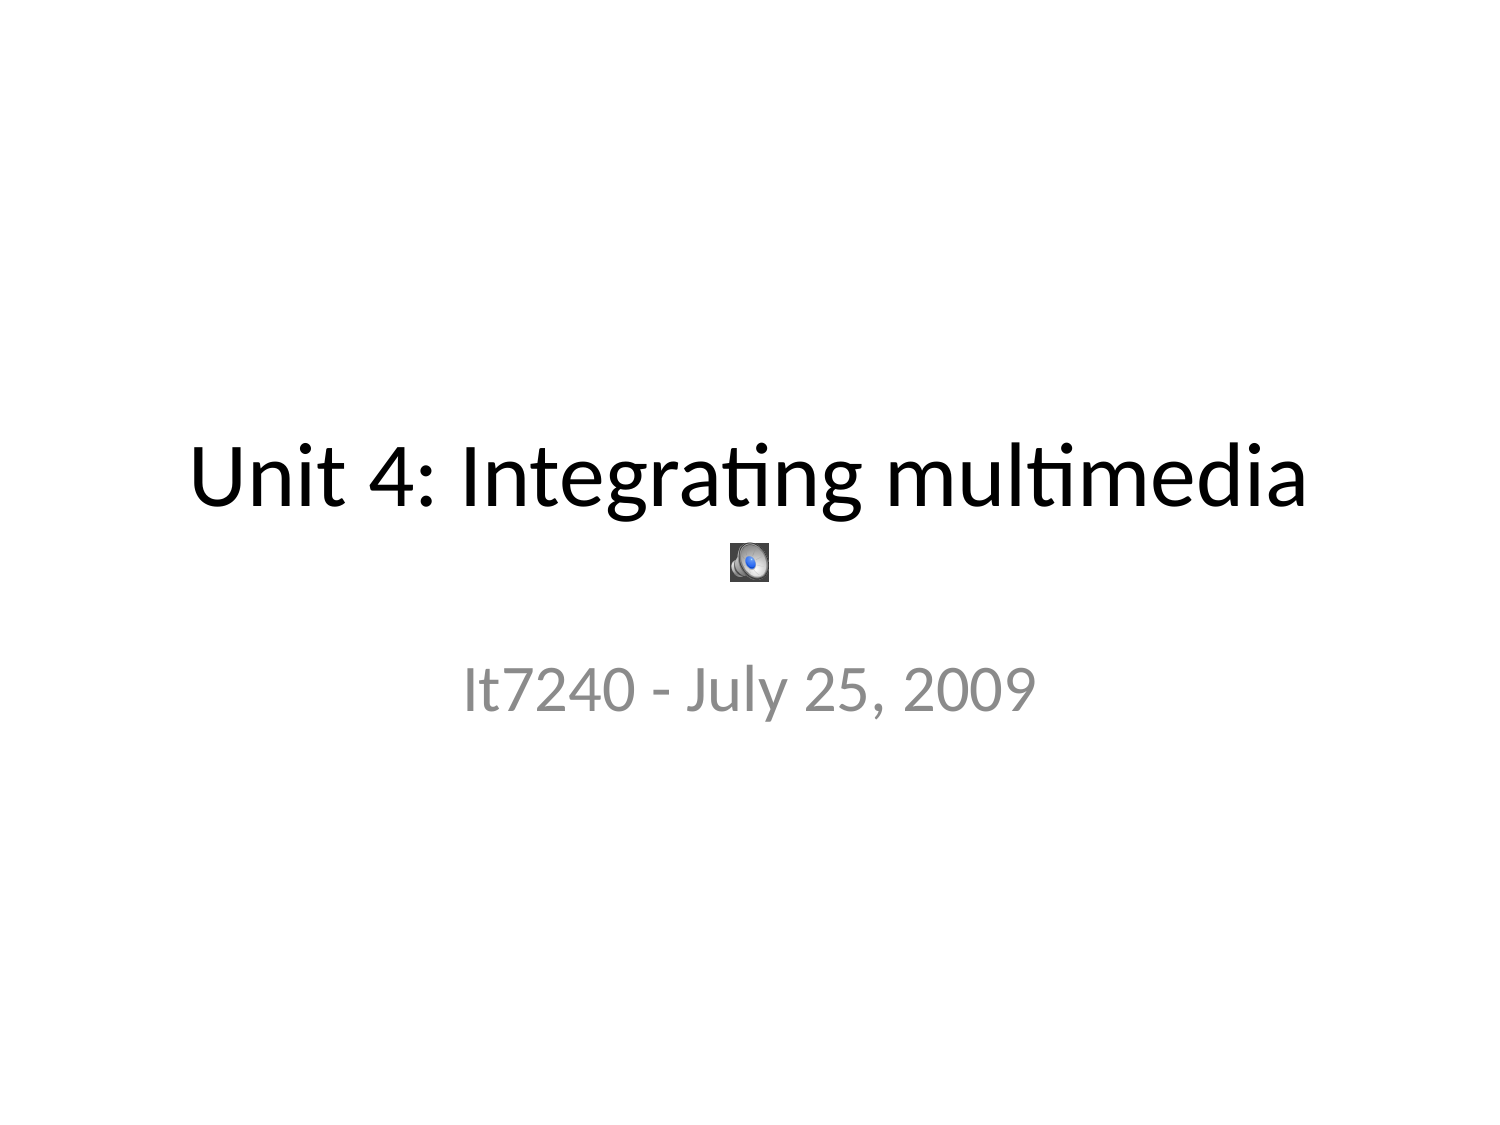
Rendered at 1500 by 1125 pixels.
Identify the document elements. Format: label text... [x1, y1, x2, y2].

picture [729, 541, 771, 583]
subtitle It7240 - July 25, 2009 [225, 637, 1275, 925]
title Unit 4: Integrating multimedia [112, 349, 1388, 591]
